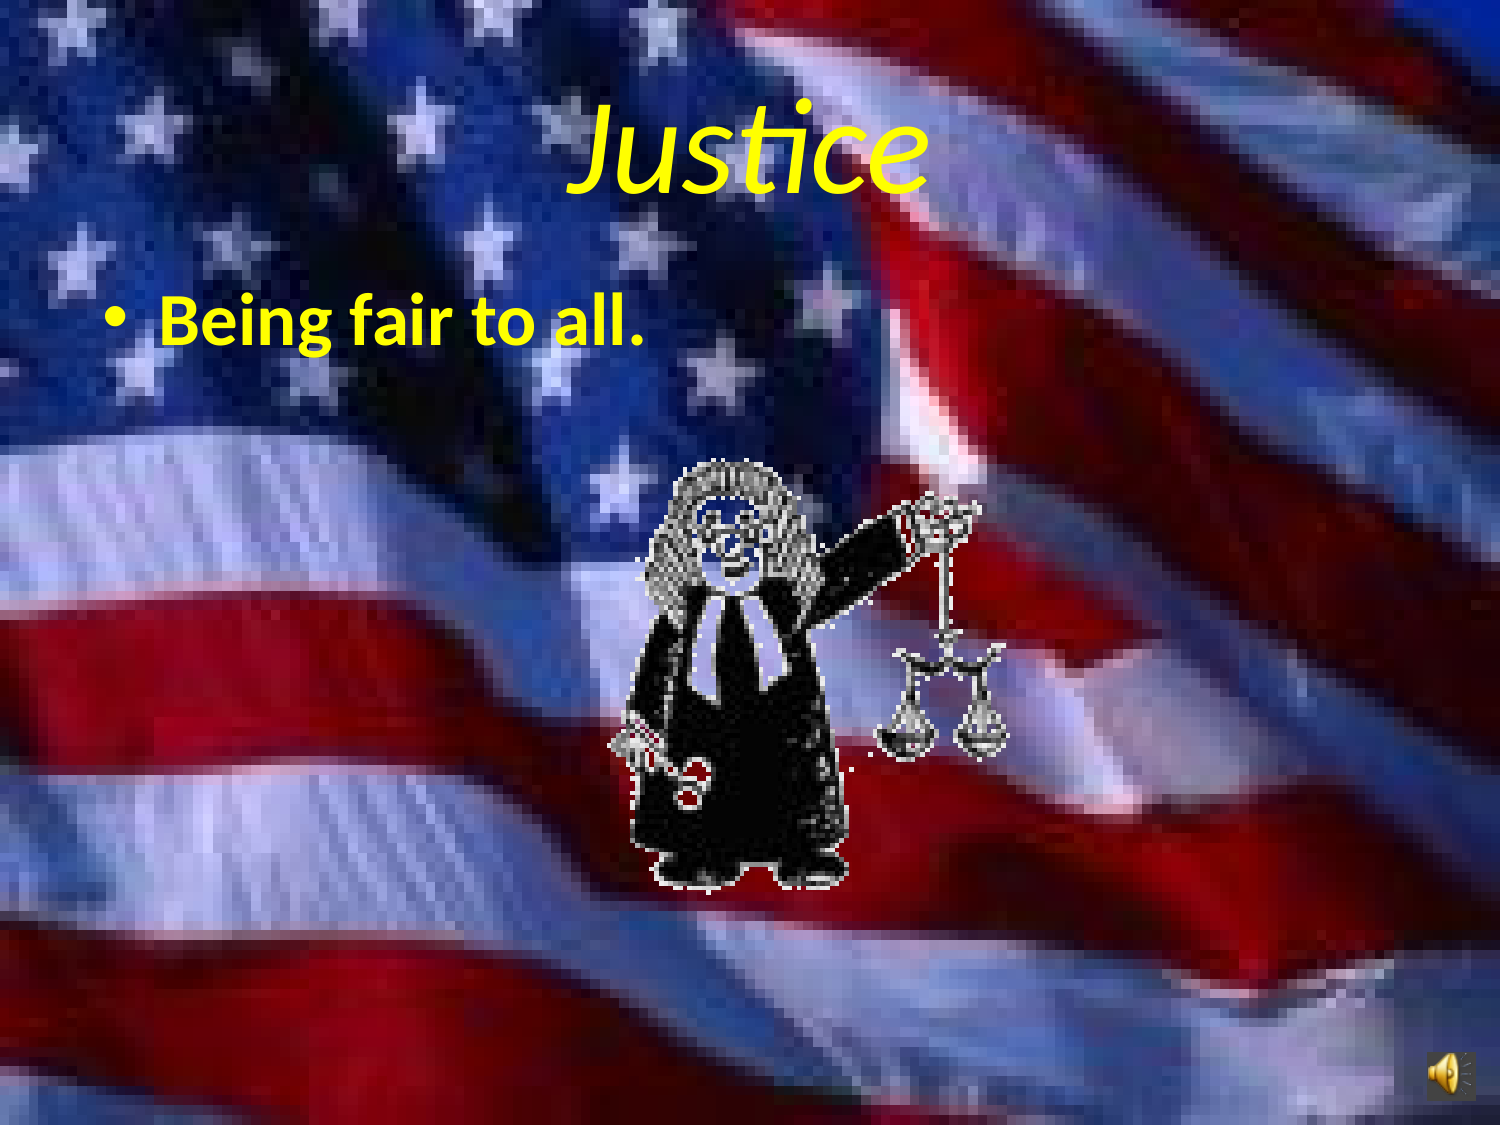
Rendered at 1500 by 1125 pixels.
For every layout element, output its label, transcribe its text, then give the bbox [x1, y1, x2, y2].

title Justice [75, 45, 1425, 233]
list Being fair to all. [87, 262, 1400, 475]
picture [0, 0, 1500, 1125]
